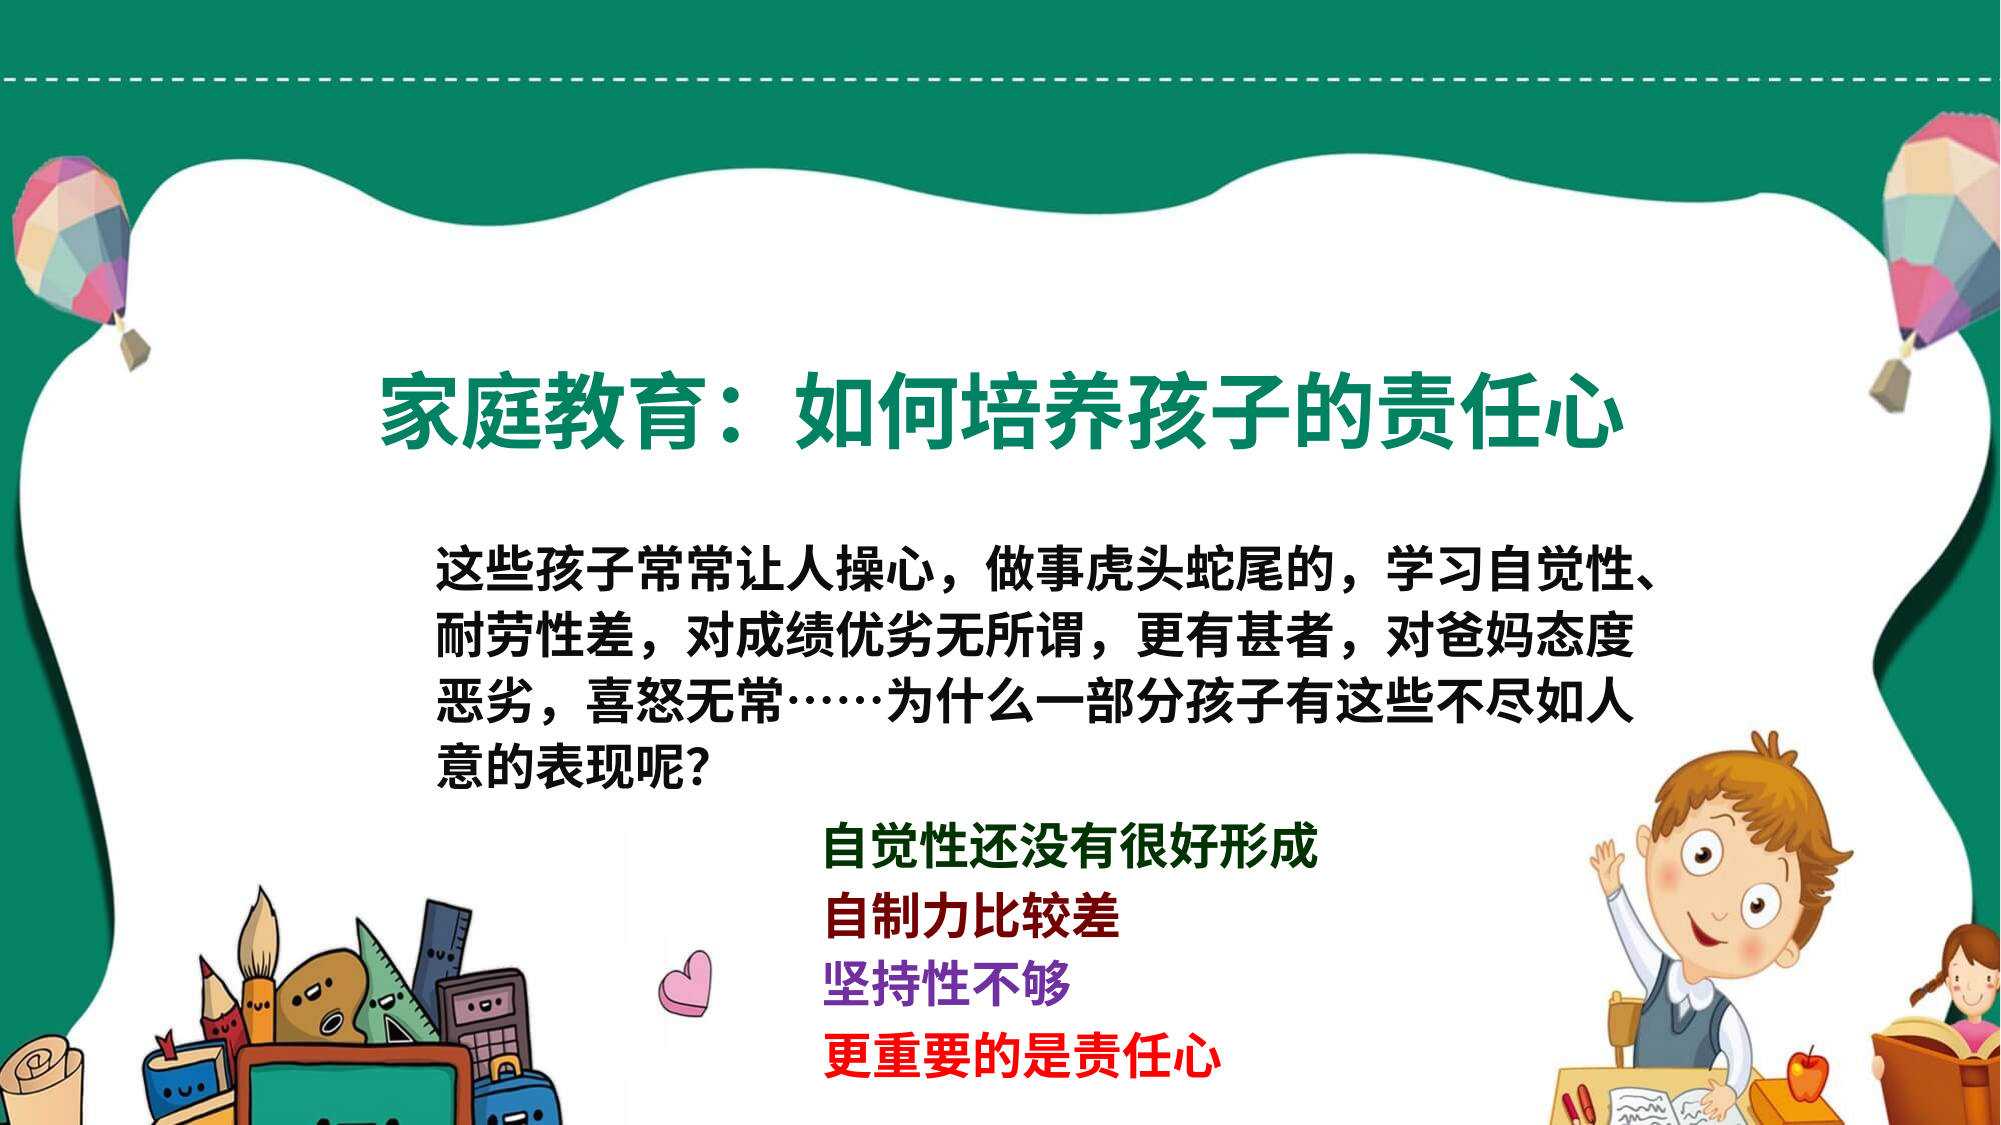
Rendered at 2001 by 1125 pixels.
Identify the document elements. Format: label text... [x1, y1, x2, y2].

text_box 这些孩子常常让人操心，做事虎头蛇尾的，学习自觉性、耐劳性差，对成绩优劣无所谓，更有甚者，对爸妈态度恶劣，喜怒无常……为什么一部分孩子有这些不尽如人意的表现呢？ [421, 524, 1697, 803]
text_box 自制力比较差 [807, 871, 1137, 953]
text_box 更重要的是责任心 [807, 1011, 1238, 1093]
title 家庭教育：如何培养孩子的责任心 [362, 350, 1969, 459]
picture [0, 0, 2001, 1125]
text_box 坚持性不够 [806, 939, 1087, 1020]
text_box 自觉性还没有很好形成 [804, 801, 1747, 883]
